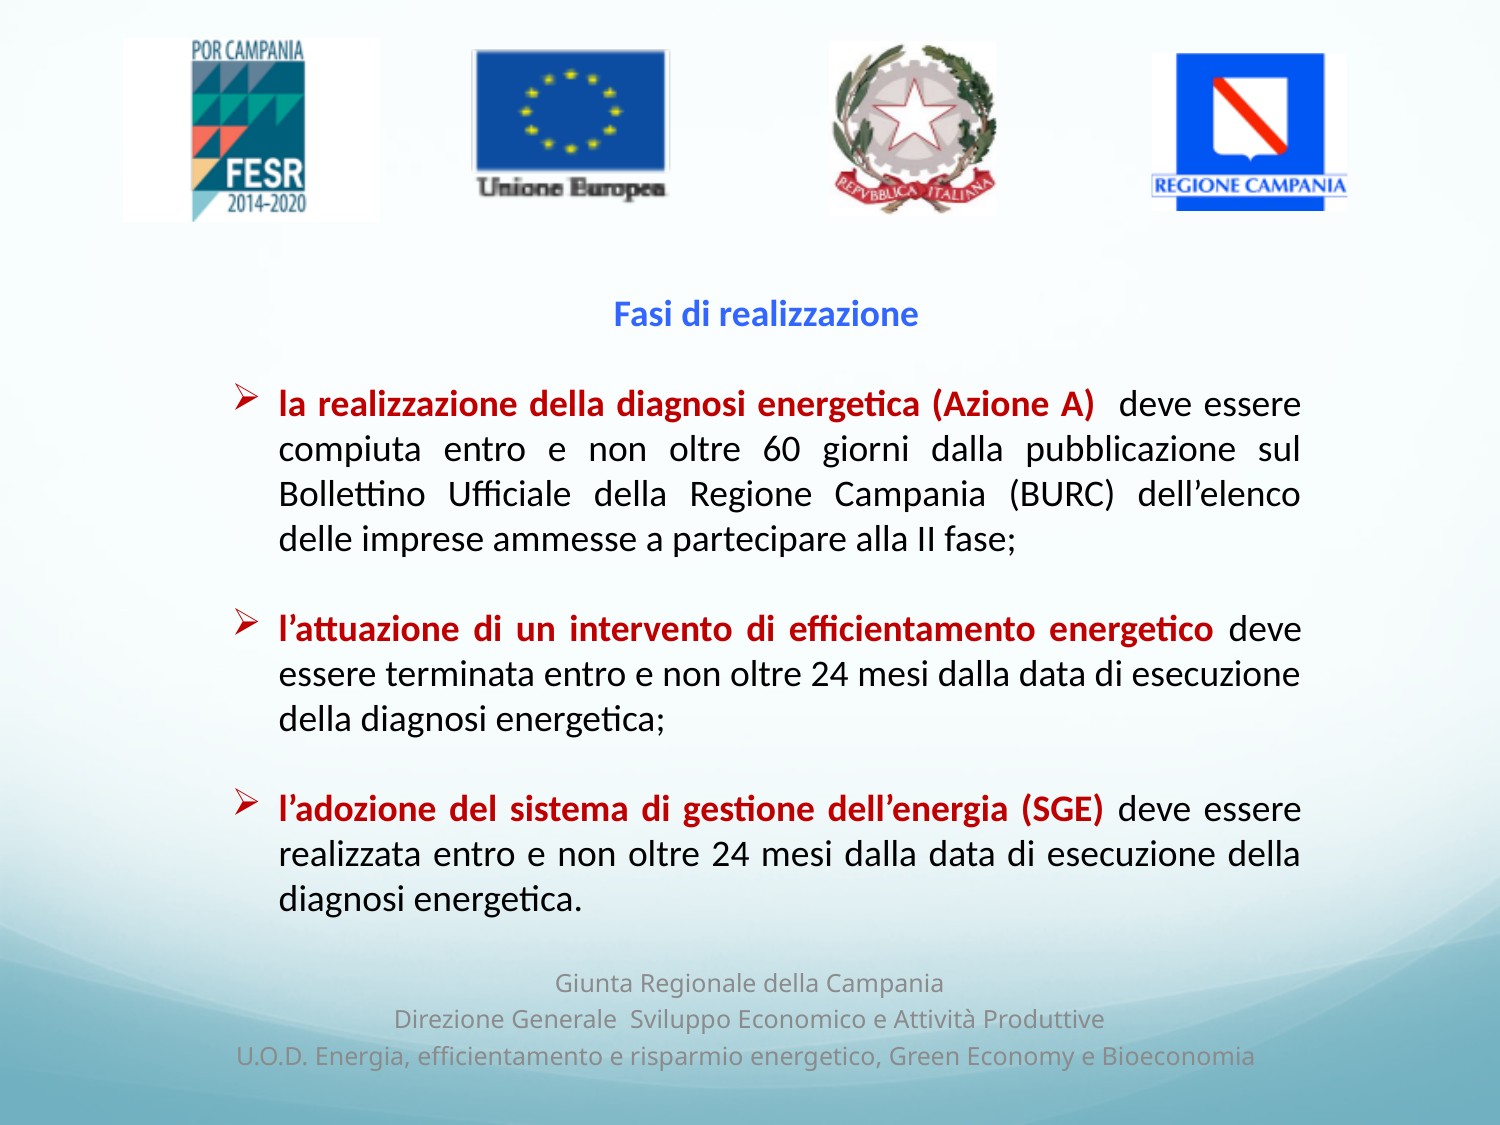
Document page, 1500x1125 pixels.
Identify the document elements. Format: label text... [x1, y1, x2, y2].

picture [470, 42, 673, 209]
text_box Fasi di realizzazione la realizzazione della diagnosi energetica (Azione A) deve essere compiuta entro e non oltre 60 giorni dalla pubblicazione sul Bollettino Ufficiale della Regione Campania (BURC) dell’elenco delle imprese ammesse a partecipare alla II fase; l’attuazione di un intervento di efficientamento energetico deve essere terminata entro e non oltre 24 mesi dalla data di esecuzione della diagnosi energetica; l’adozione del sistema di gestione dell’energia (SGE) deve essere realizzata entro e non oltre 24 mesi dalla data di esecuzione della diagnosi energetica. [217, 281, 1317, 926]
text_box Giunta Regionale della Campania Direzione Generale Sviluppo Economico e Attività Produttive U.O.D. Energia, efficientamento e risparmio energetico, Green Economy e Bioeconomia [216, 960, 1283, 1090]
